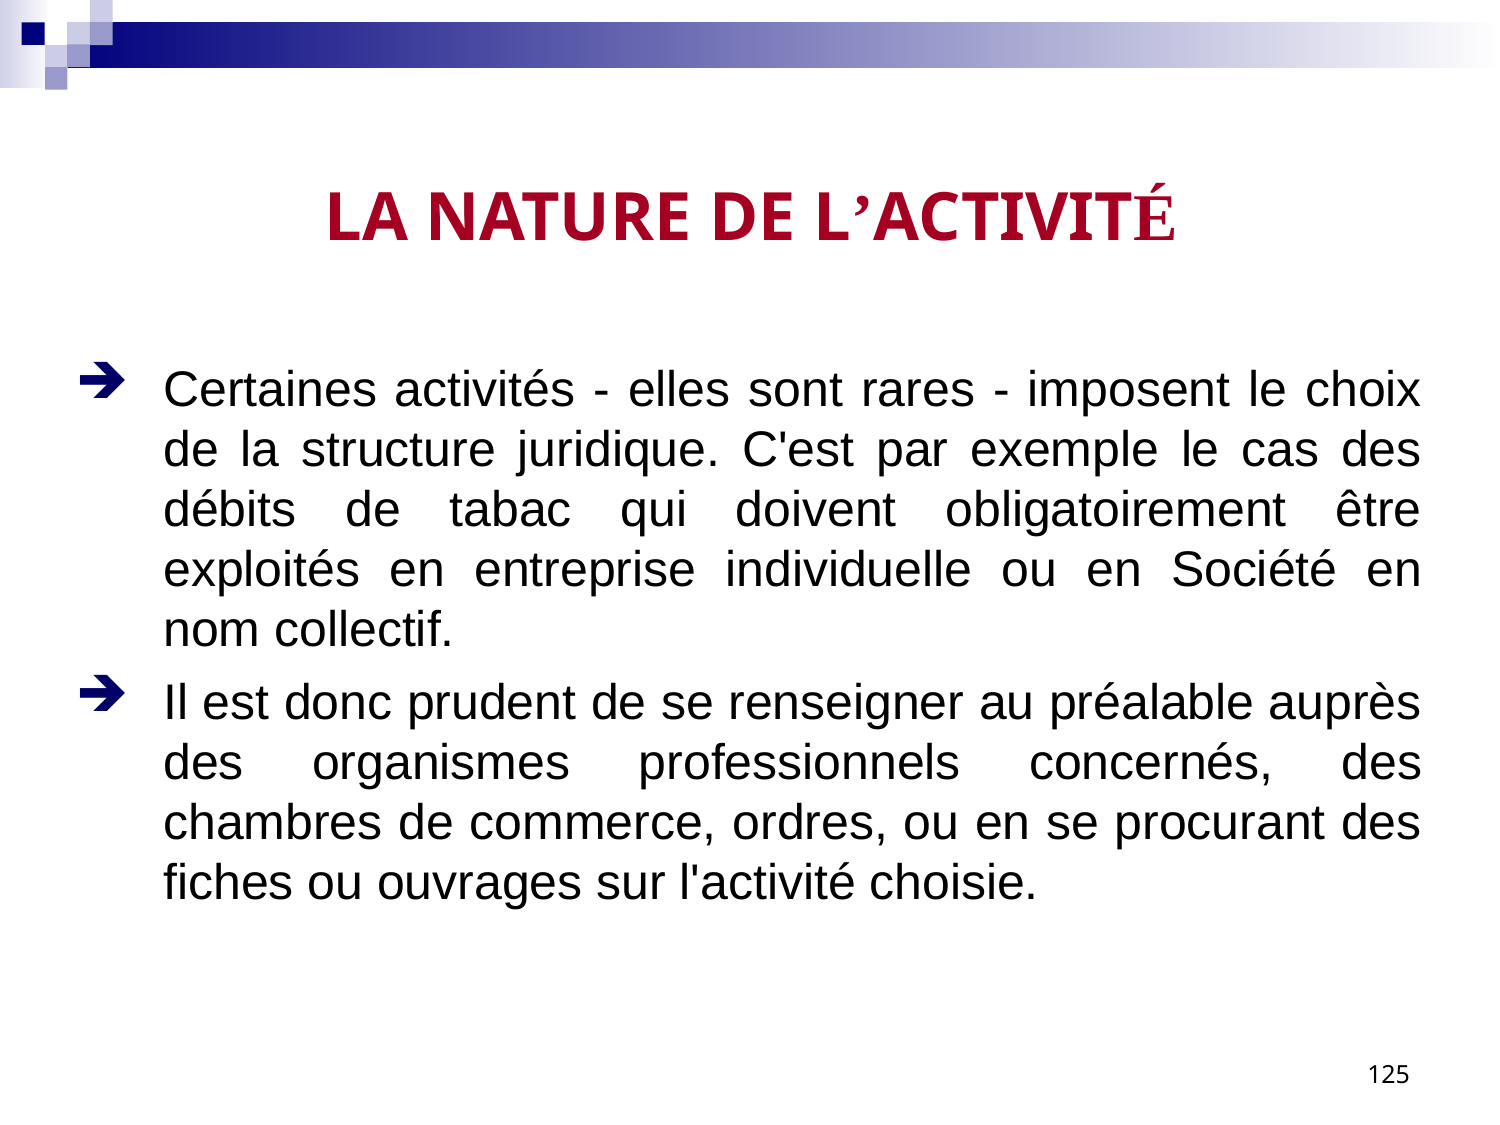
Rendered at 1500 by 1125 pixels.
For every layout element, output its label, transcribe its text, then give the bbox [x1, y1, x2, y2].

list Certaines activités - elles sont rares - imposent le choix de la structure juridique. C'est par exemple le cas des débits de tabac qui doivent obligatoirement être exploités en entreprise individuelle ou en Société en nom collectif. Il est donc prudent de se renseigner au préalable auprès des organismes professionnels concernés, des chambres de commerce, ordres, ou en se procurant des fiches ou ouvrages sur l'activité choisie. [63, 350, 1436, 1001]
slide_number 125 [1074, 1025, 1425, 1100]
title LA NATURE DE L’ACTIVITÉ [85, 101, 1436, 327]
